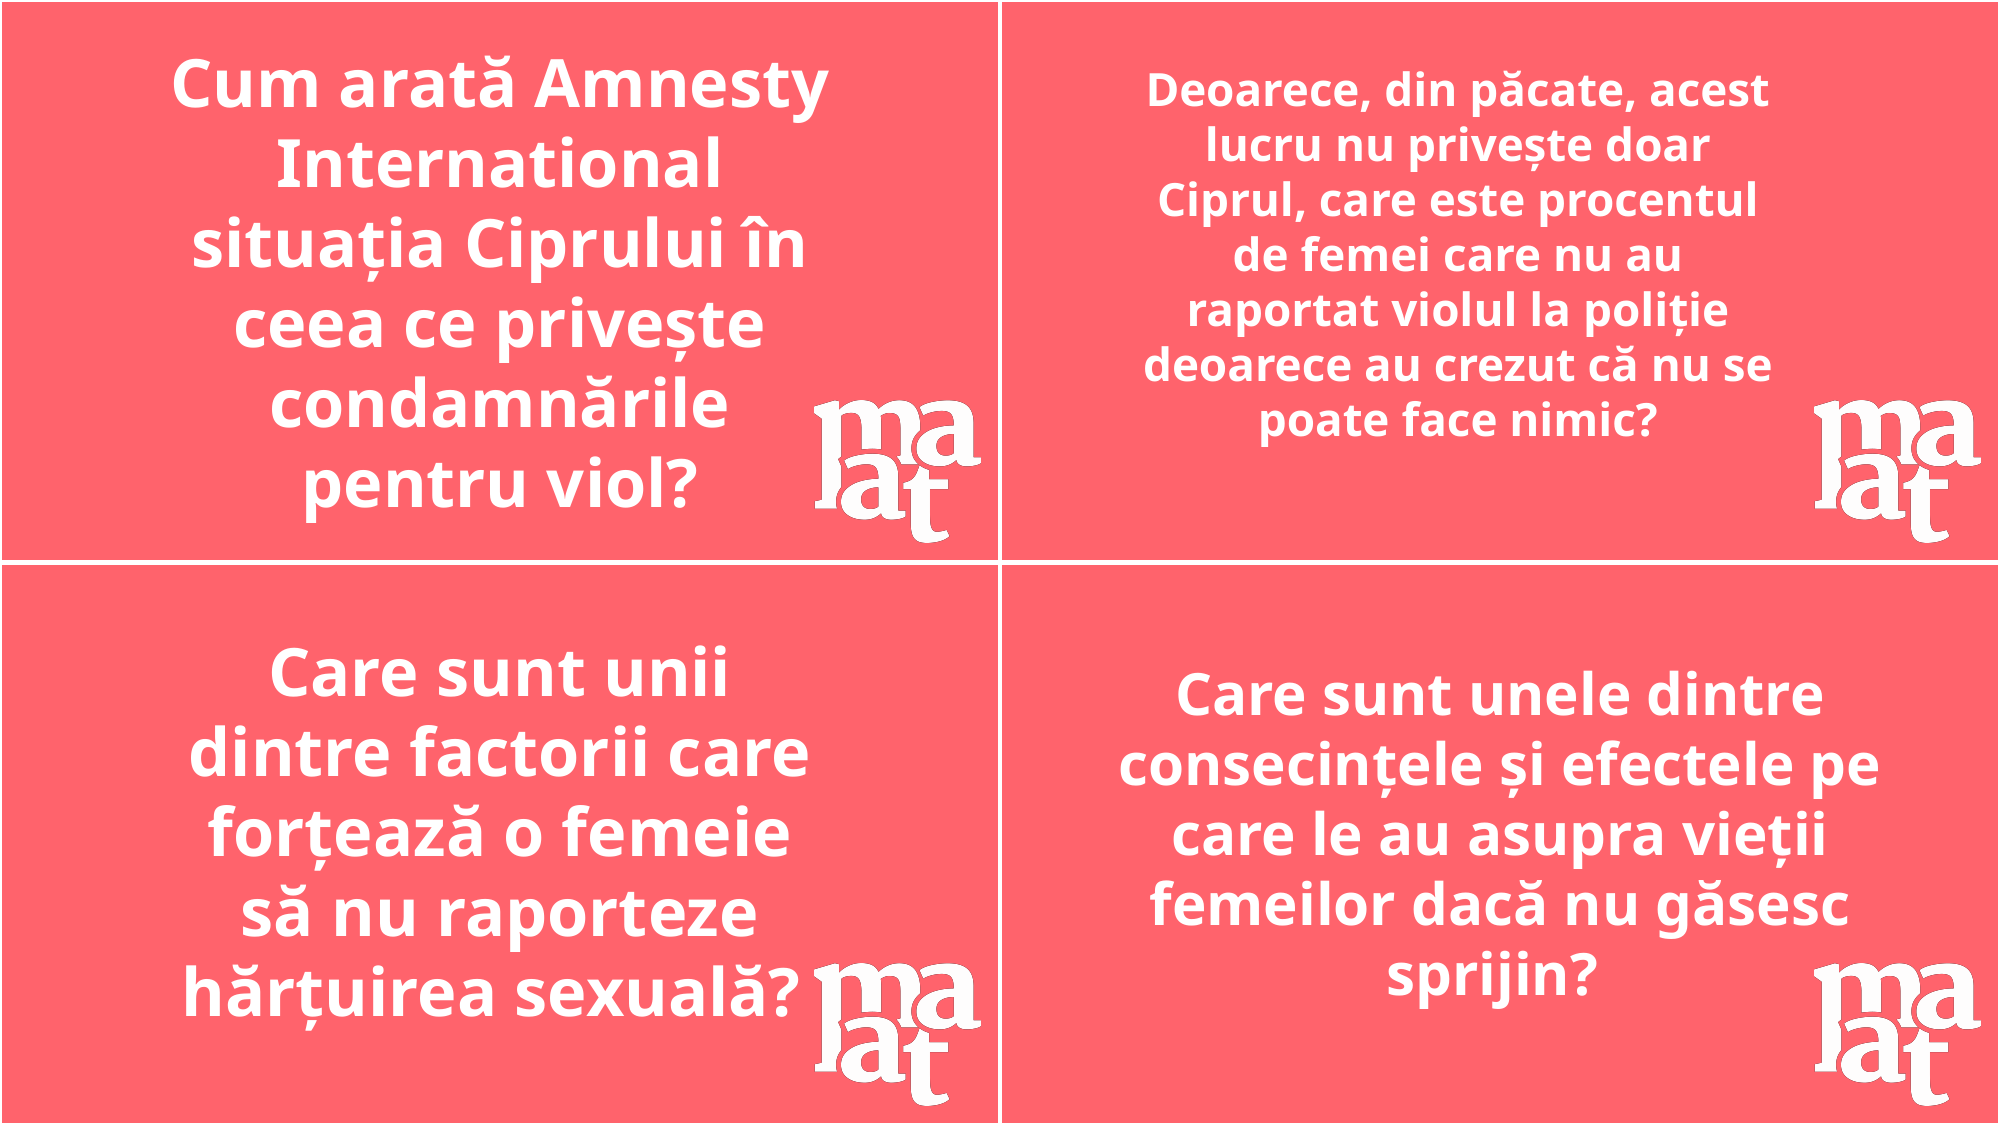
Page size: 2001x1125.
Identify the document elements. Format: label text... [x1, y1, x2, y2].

text_box Care sunt unii dintre factorii care forțează o femeie să nu raporteze hărțuirea sexuală? [153, 622, 847, 1038]
text_box [0, 561, 999, 1125]
text_box Cum arată Amnesty International situația Ciprului în ceea ce privește condamnările pentru viol? [143, 33, 857, 529]
picture [814, 963, 981, 1106]
text_box [999, 0, 2000, 561]
picture [1814, 963, 1981, 1106]
text_box Care sunt unele dintre consecințele și efectele pe care le au asupra vieții femeilor dacă nu găsesc sprijin? [1083, 649, 1917, 1015]
text_box Deoarece, din păcate, acest lucru nu privește doar Ciprul, care este procentul de femei care nu au raportat violul la poliție deoarece au crezut că nu se poate face nimic? [1120, 53, 1796, 453]
picture [814, 400, 981, 543]
text_box [0, 0, 999, 561]
picture [1814, 400, 1981, 543]
text_box [999, 561, 2000, 1125]
